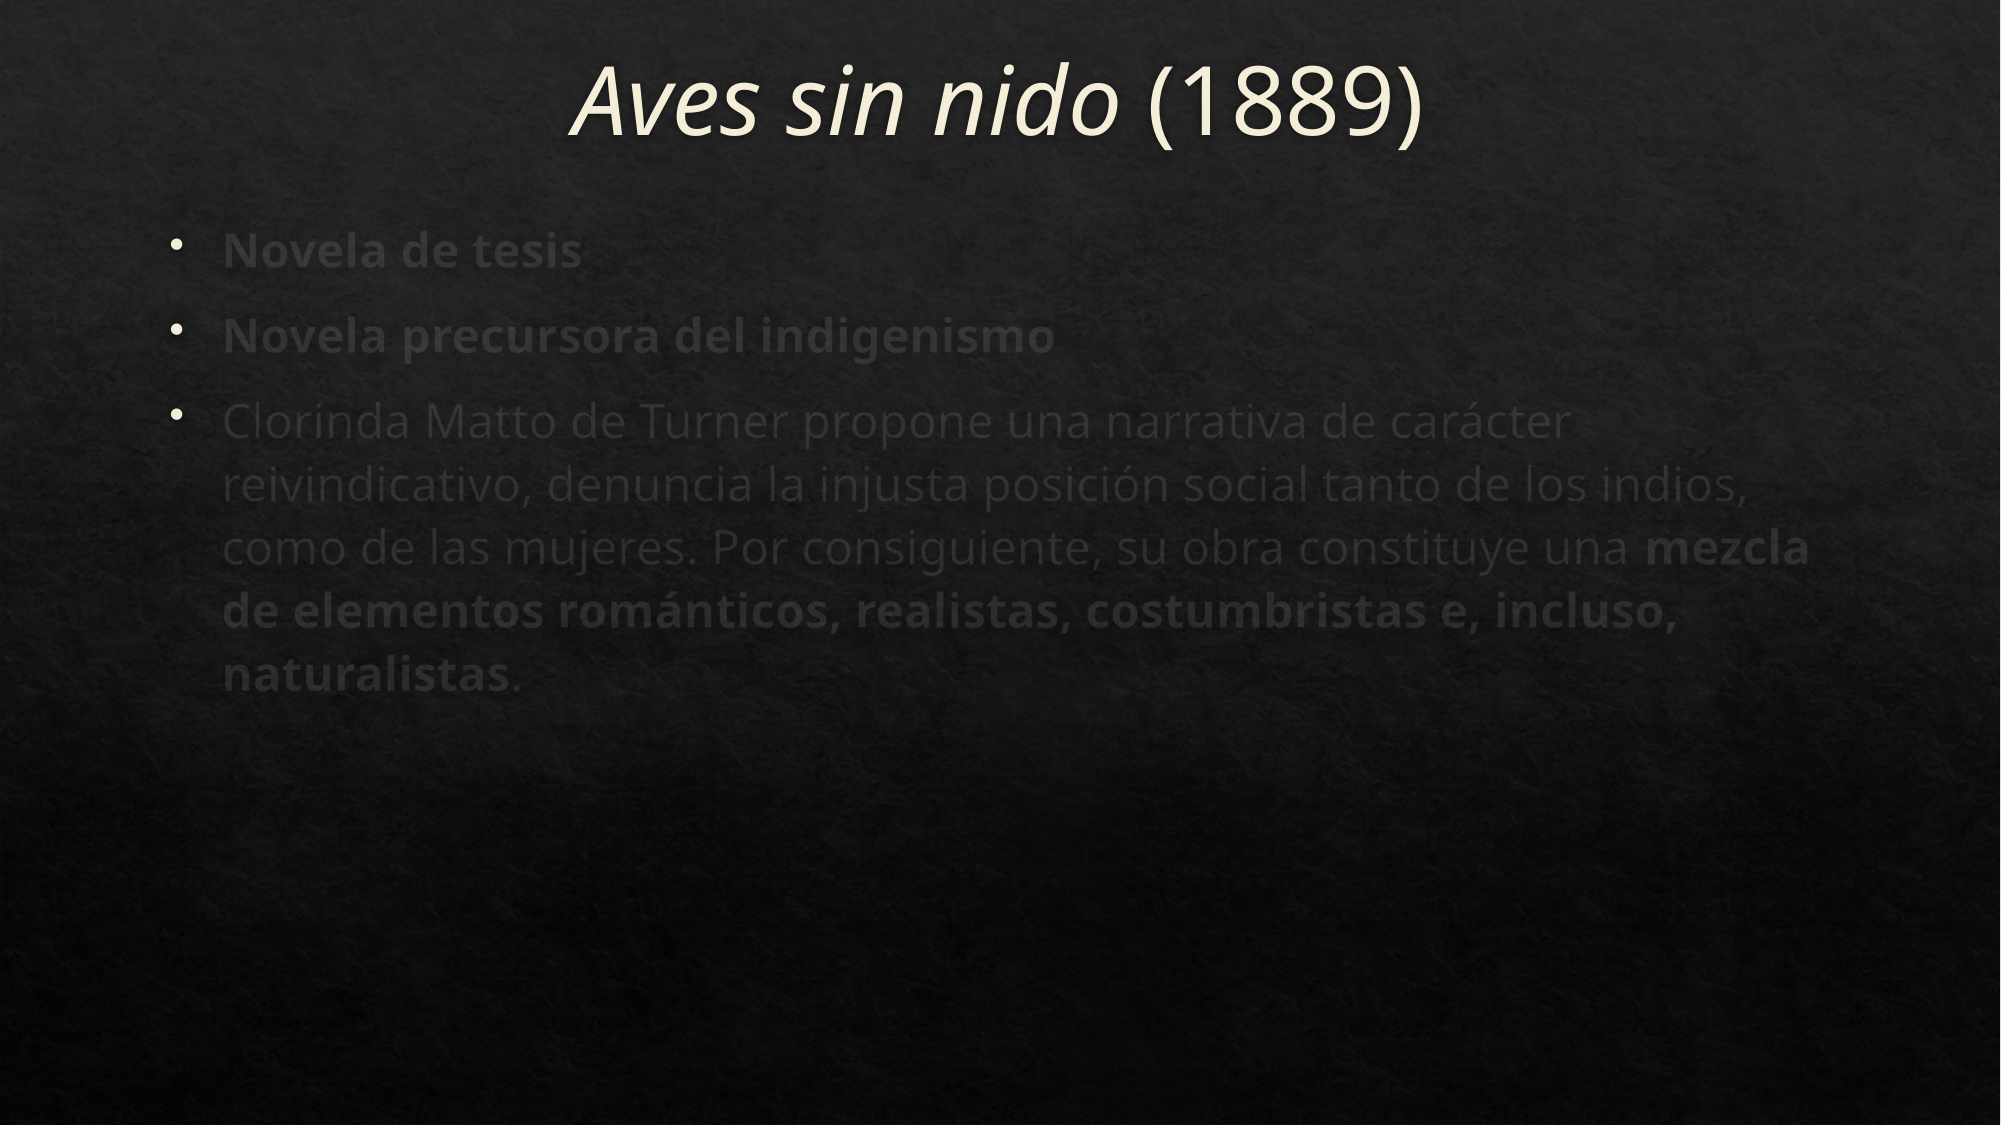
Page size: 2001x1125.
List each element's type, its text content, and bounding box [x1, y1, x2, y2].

list Novela de tesis Novela precursora del indigenismo Clorinda Matto de Turner propone una narrativa de carácter reivindicativo, denuncia la injusta posición social tanto de los indios, como de las mujeres. Por consiguiente, su obra constituye una mezcla de elementos románticos, realistas, costumbristas e, incluso, naturalistas. [149, 206, 1849, 950]
title Aves sin nido (1889) [149, 19, 1849, 190]
